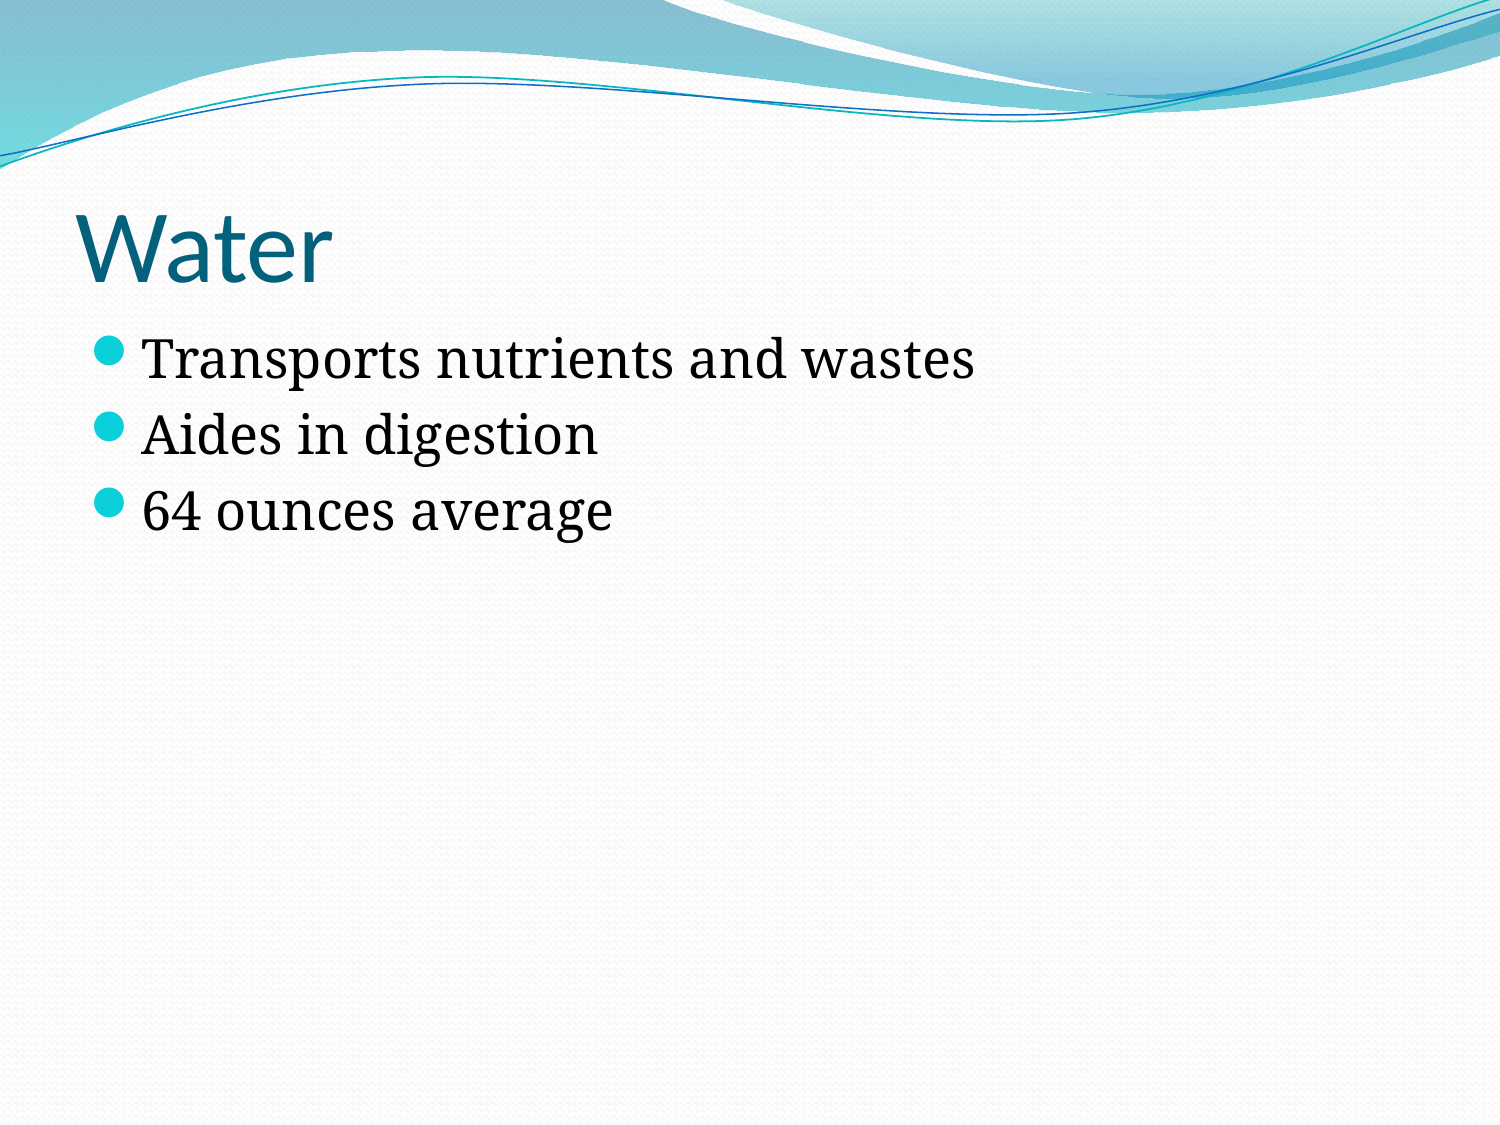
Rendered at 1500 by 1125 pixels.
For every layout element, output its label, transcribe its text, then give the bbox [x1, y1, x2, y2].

title Water [75, 115, 1425, 303]
list Transports nutrients and wastes Aides in digestion 64 ounces average [75, 317, 1425, 1038]
